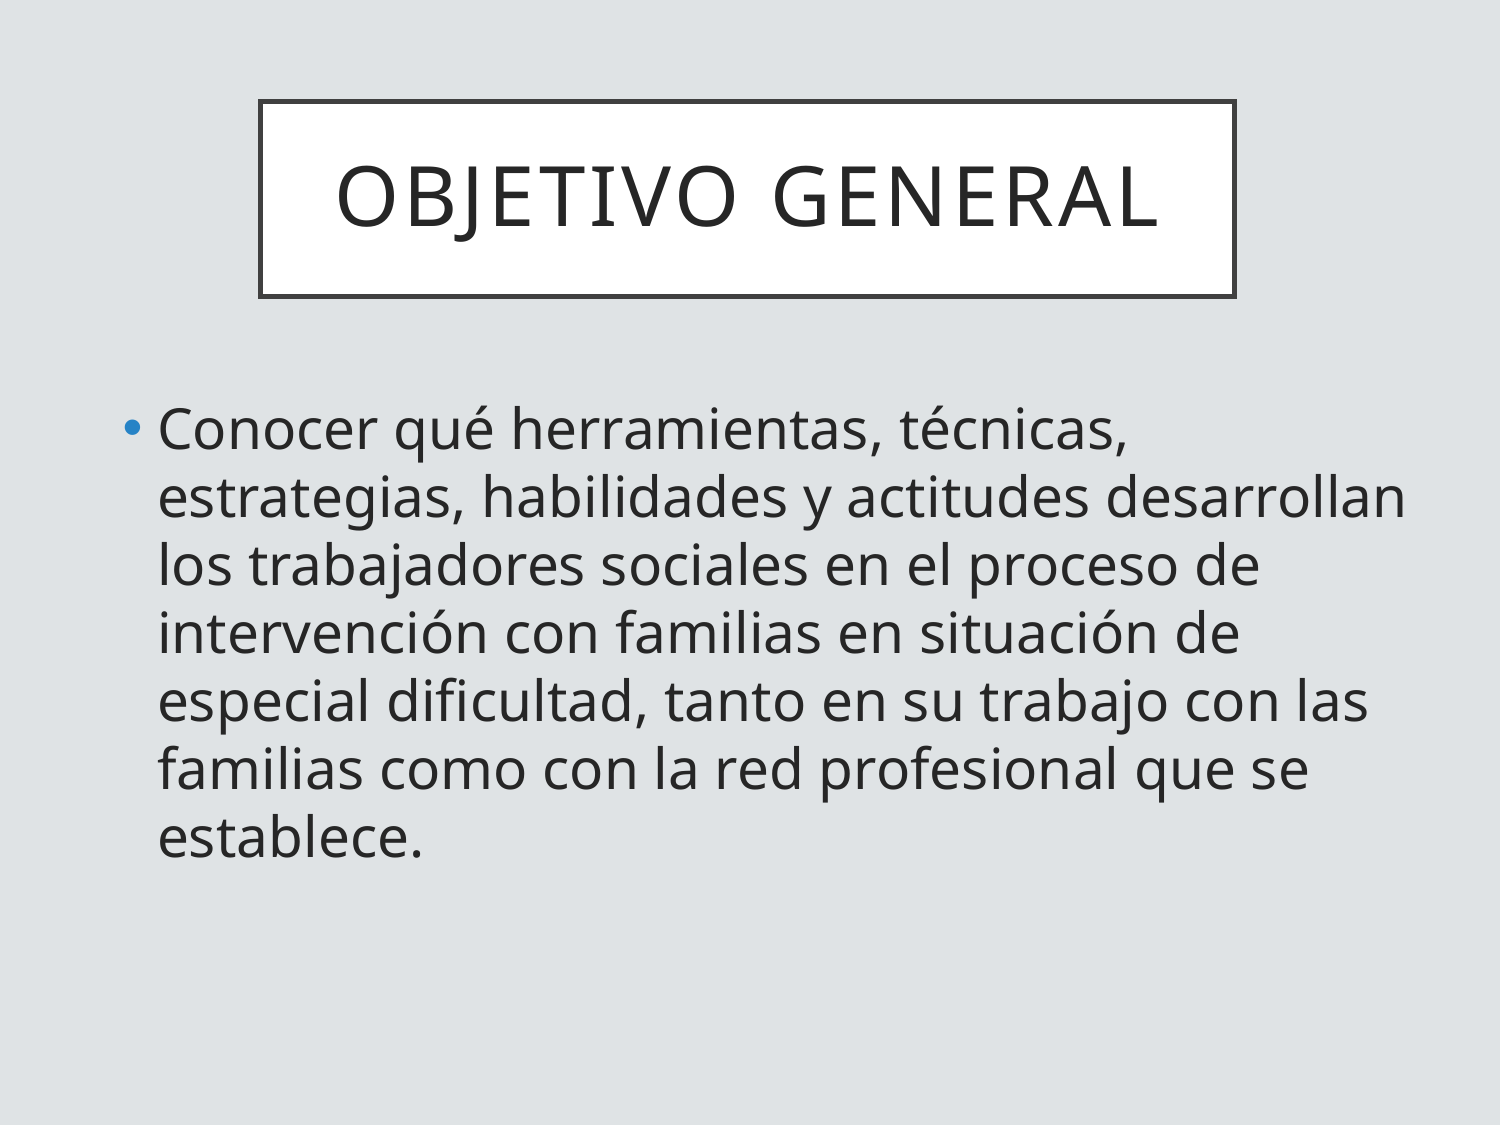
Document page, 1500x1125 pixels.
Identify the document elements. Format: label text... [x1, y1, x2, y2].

title Objetivo general [258, 99, 1237, 299]
list Conocer qué herramientas, técnicas, estrategias, habilidades y actitudes desarrollan los trabajadores sociales en el proceso de intervención con familias en situación de especial dificultad, tanto en su trabajo con las familias como con la red profesional que se establece. [38, 385, 1457, 882]
